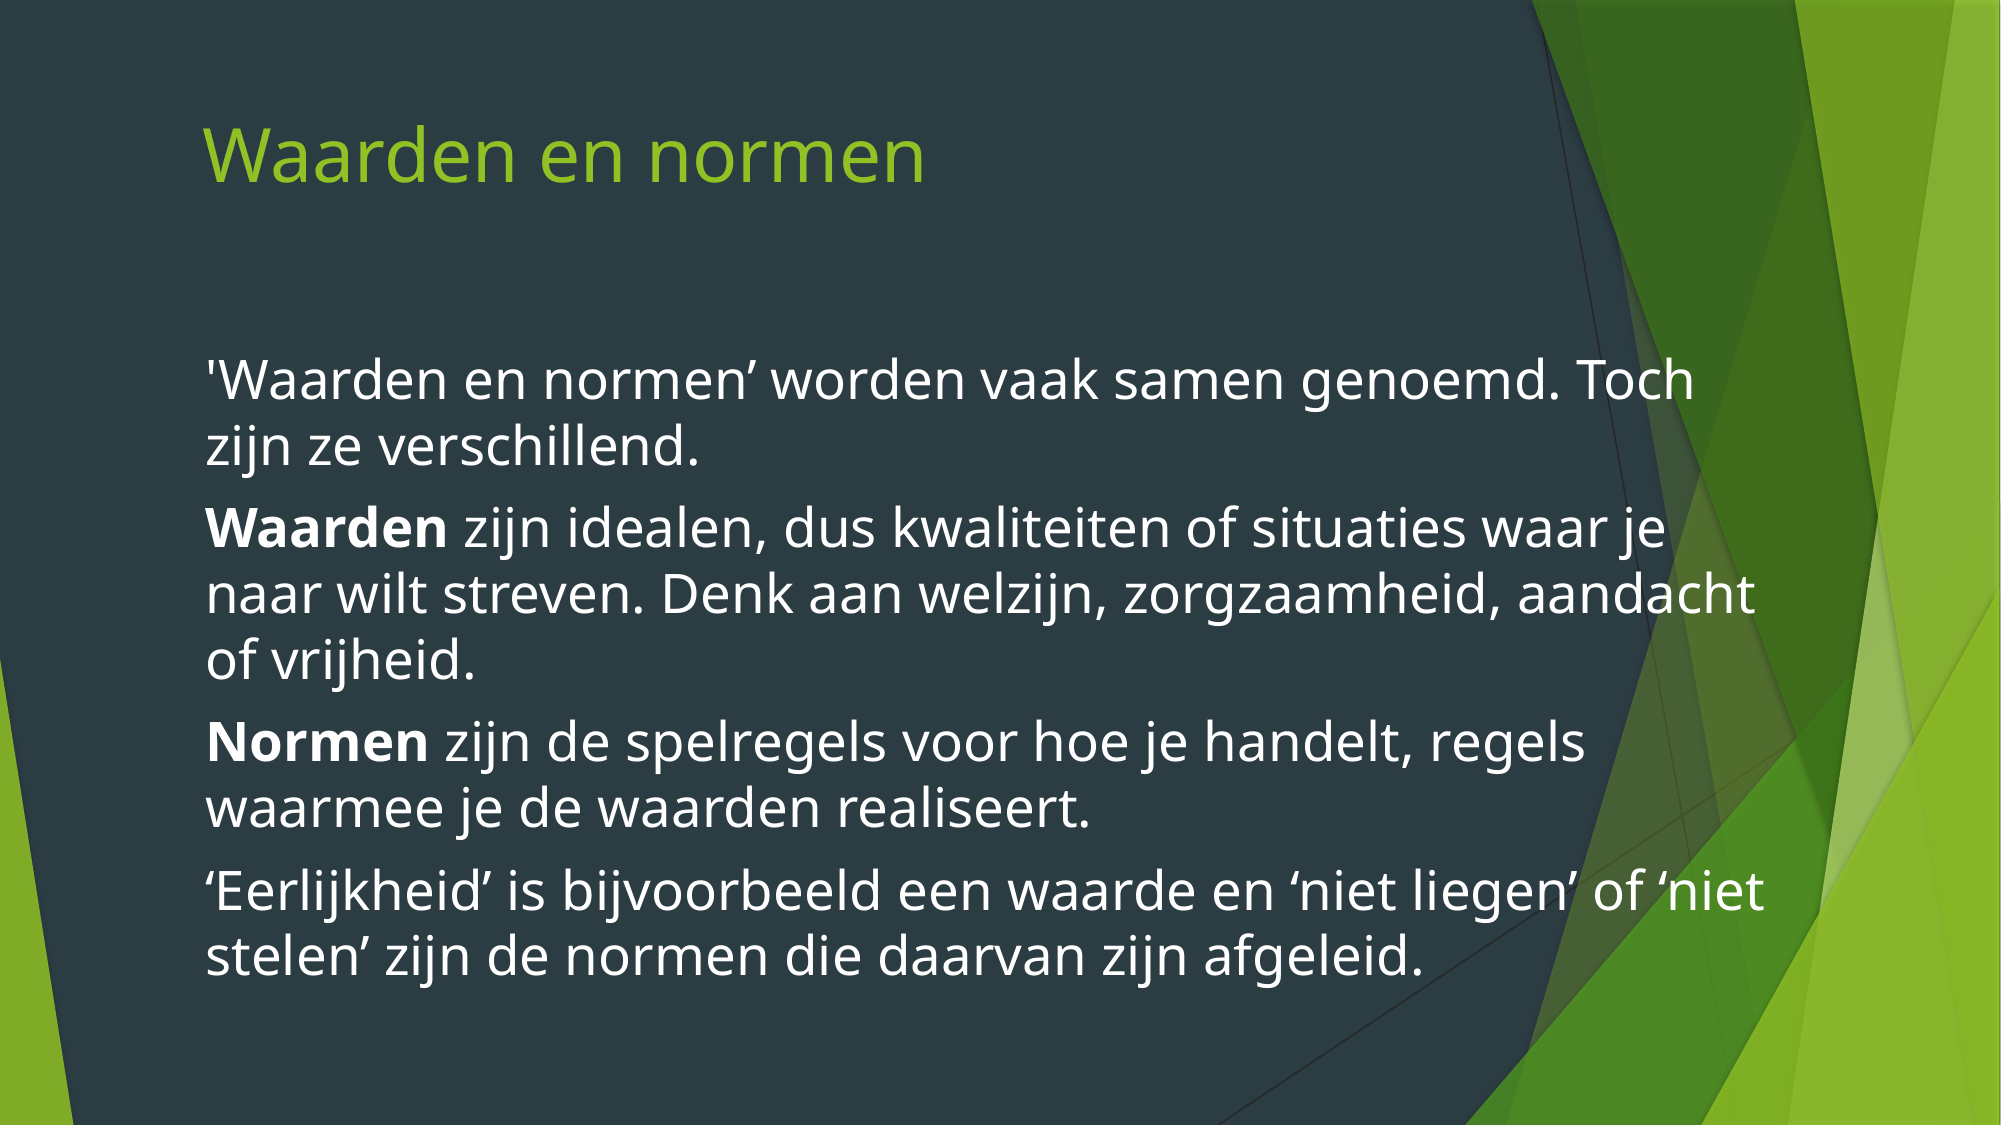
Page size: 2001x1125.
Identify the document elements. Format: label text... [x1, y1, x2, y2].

title Waarden en normen [187, 99, 1879, 323]
list 'Waarden en normen’ worden vaak samen genoemd. Toch zijn ze verschillend. Waarden zijn idealen, dus kwaliteiten of situaties waar je naar wilt streven. Denk aan welzijn, zorgzaamheid, aandacht of vrijheid. Normen zijn de spelregels voor hoe je handelt, regels waarmee je de waarden realiseert. ‘Eerlijkheid’ is bijvoorbeeld een waarde en ‘niet liegen’ of ‘niet stelen’ zijn de normen die daarvan zijn afgeleid. [190, 337, 1810, 1000]
